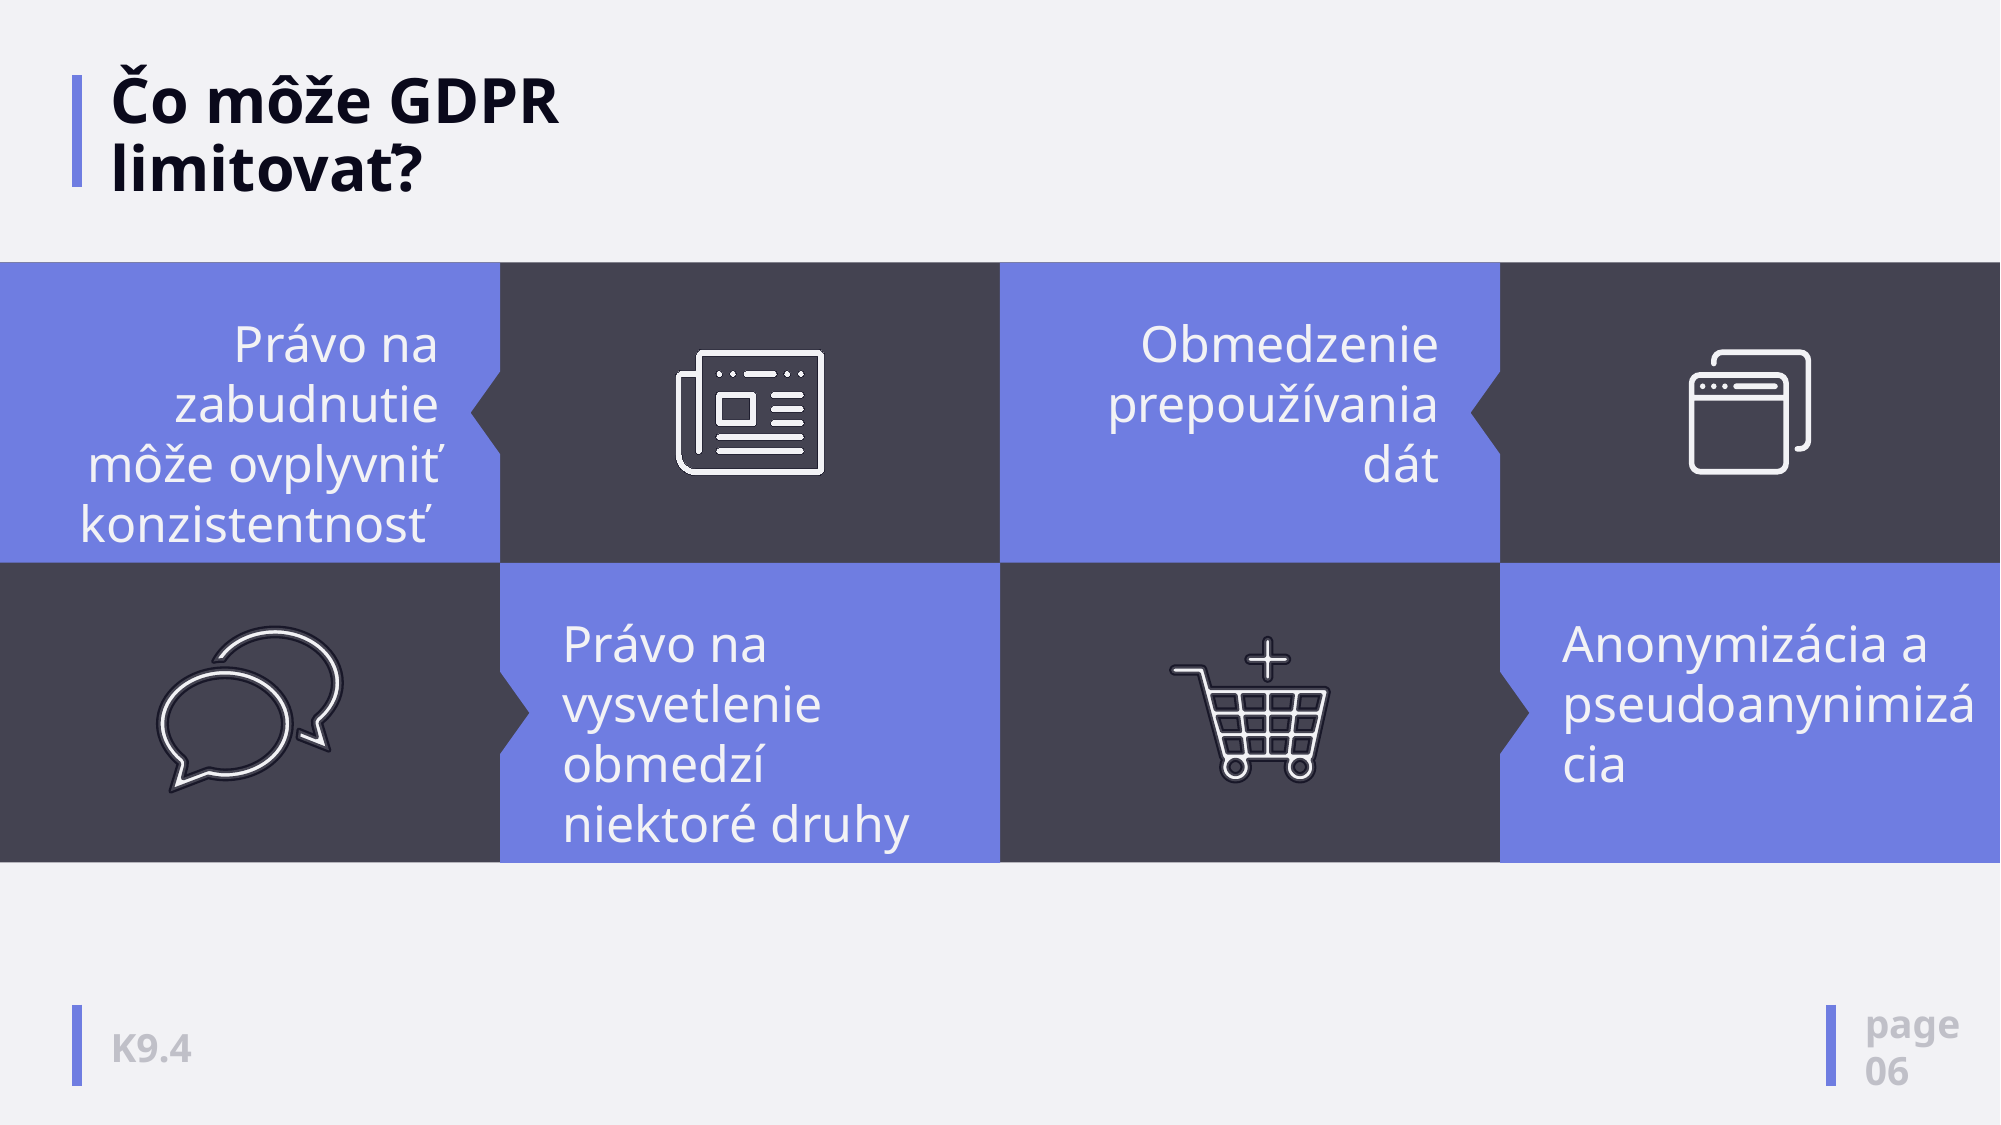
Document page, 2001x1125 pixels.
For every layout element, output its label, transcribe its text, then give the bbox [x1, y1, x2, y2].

text_box [158, 668, 292, 792]
text_box [1171, 666, 1329, 782]
text_box [1473, 261, 2000, 561]
text_box [675, 349, 825, 476]
text_box Právo na vysvetlenie obmedzí niektoré druhy algoritmov [547, 605, 955, 921]
text_box [473, 261, 998, 561]
text_box Právo na zabudnutie môže ovplyvniť konzistentnosť [47, 305, 455, 560]
text_box [1688, 372, 1789, 475]
text_box [1711, 349, 1812, 452]
text_box [0, 261, 502, 564]
text_box [1246, 637, 1290, 681]
text_box Obmedzenie prepoužívania dát [1047, 305, 1455, 500]
text_box Anonymizácia a pseudoanynimizácia [1547, 605, 2000, 801]
text_box [998, 261, 1502, 564]
text_box [1498, 561, 2000, 864]
text_box [0, 564, 527, 863]
title Čo môže GDPR limitovať? [95, 62, 692, 214]
text_box [213, 627, 342, 751]
text_box [1002, 564, 1527, 863]
text_box [498, 561, 1002, 864]
slide_number page 06 [1850, 992, 2000, 1102]
